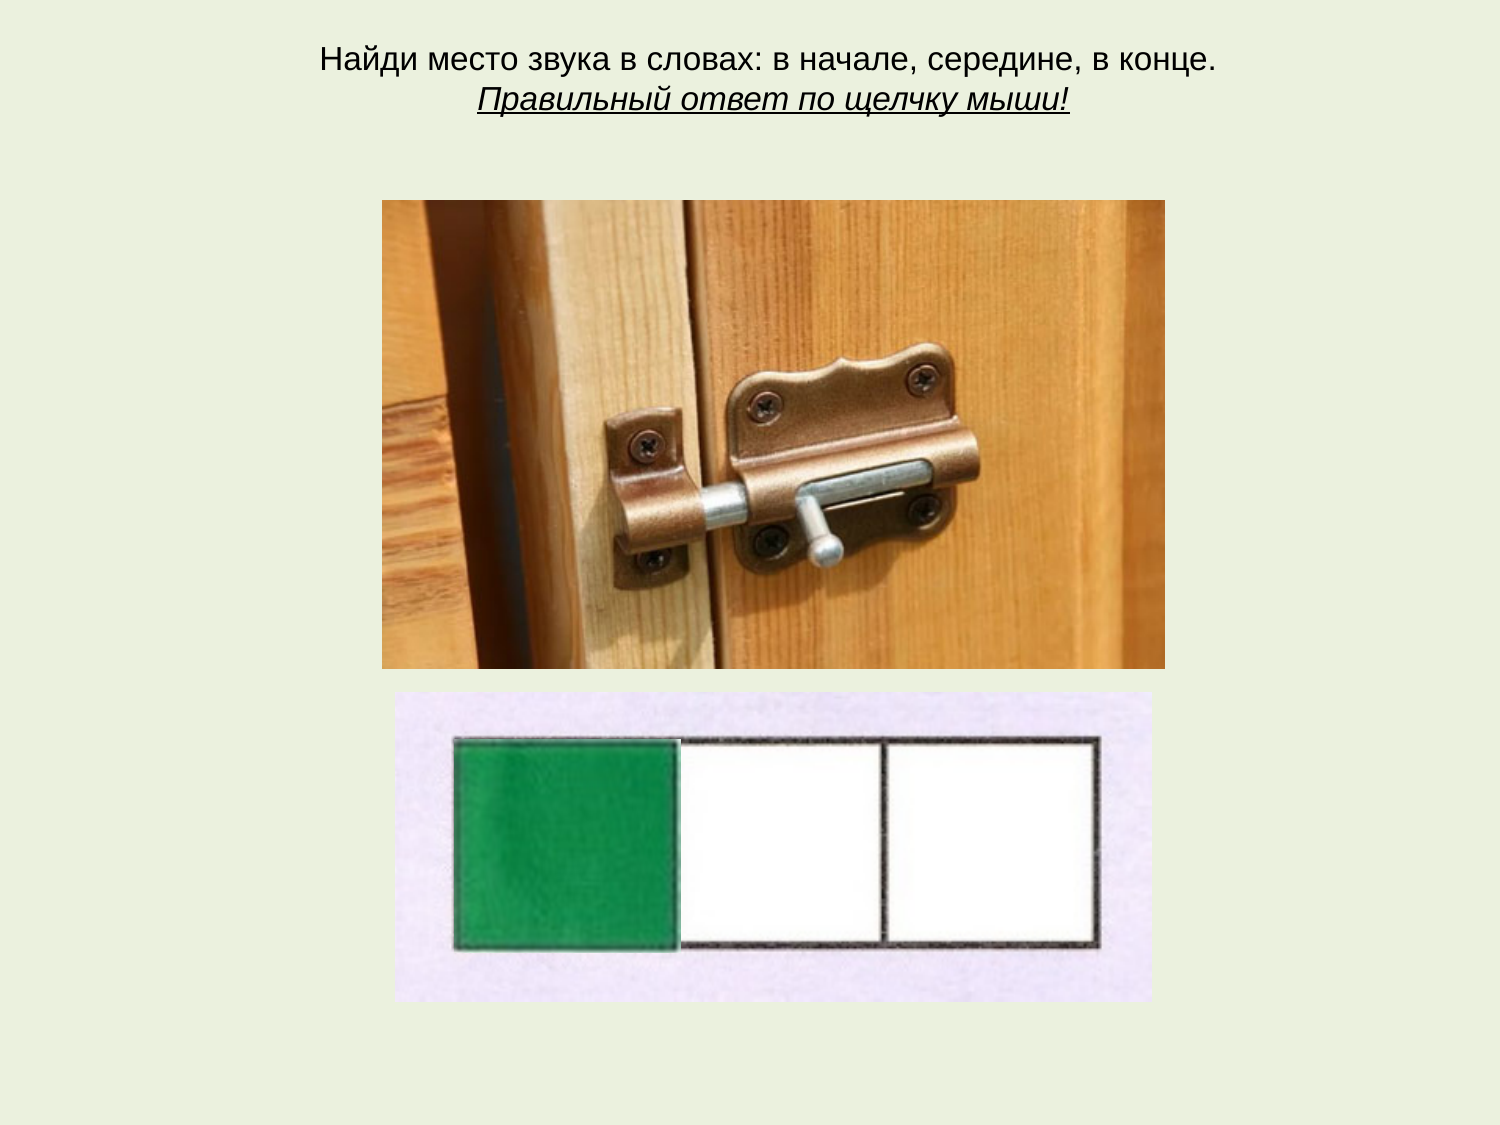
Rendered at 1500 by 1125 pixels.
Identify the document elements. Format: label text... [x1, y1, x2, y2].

picture [382, 199, 1165, 670]
text_box Найди место звука в словах: в начале, середине, в конце. Правильный ответ по щелчку мыши! [304, 29, 1243, 125]
picture [395, 692, 1152, 1002]
